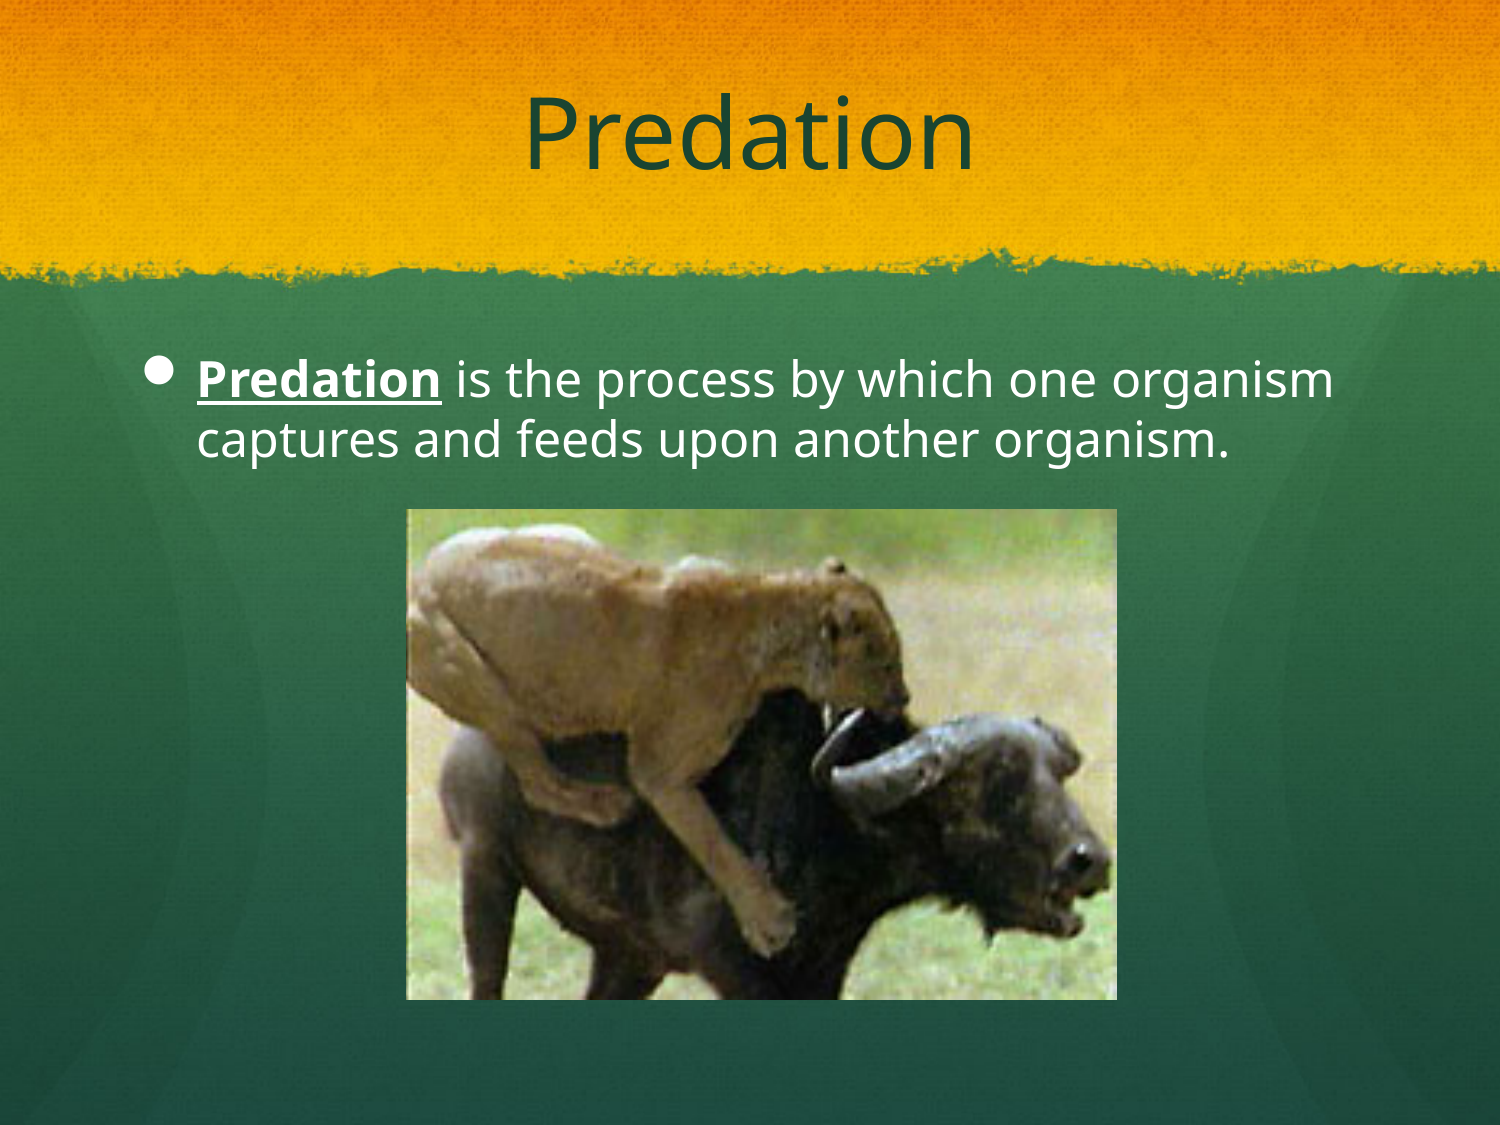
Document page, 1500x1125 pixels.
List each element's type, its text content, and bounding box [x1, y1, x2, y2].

title Predation [125, 13, 1375, 246]
picture [0, 0, 1500, 1125]
list Predation is the process by which one organism captures and feeds upon another organism. [125, 339, 1375, 1026]
